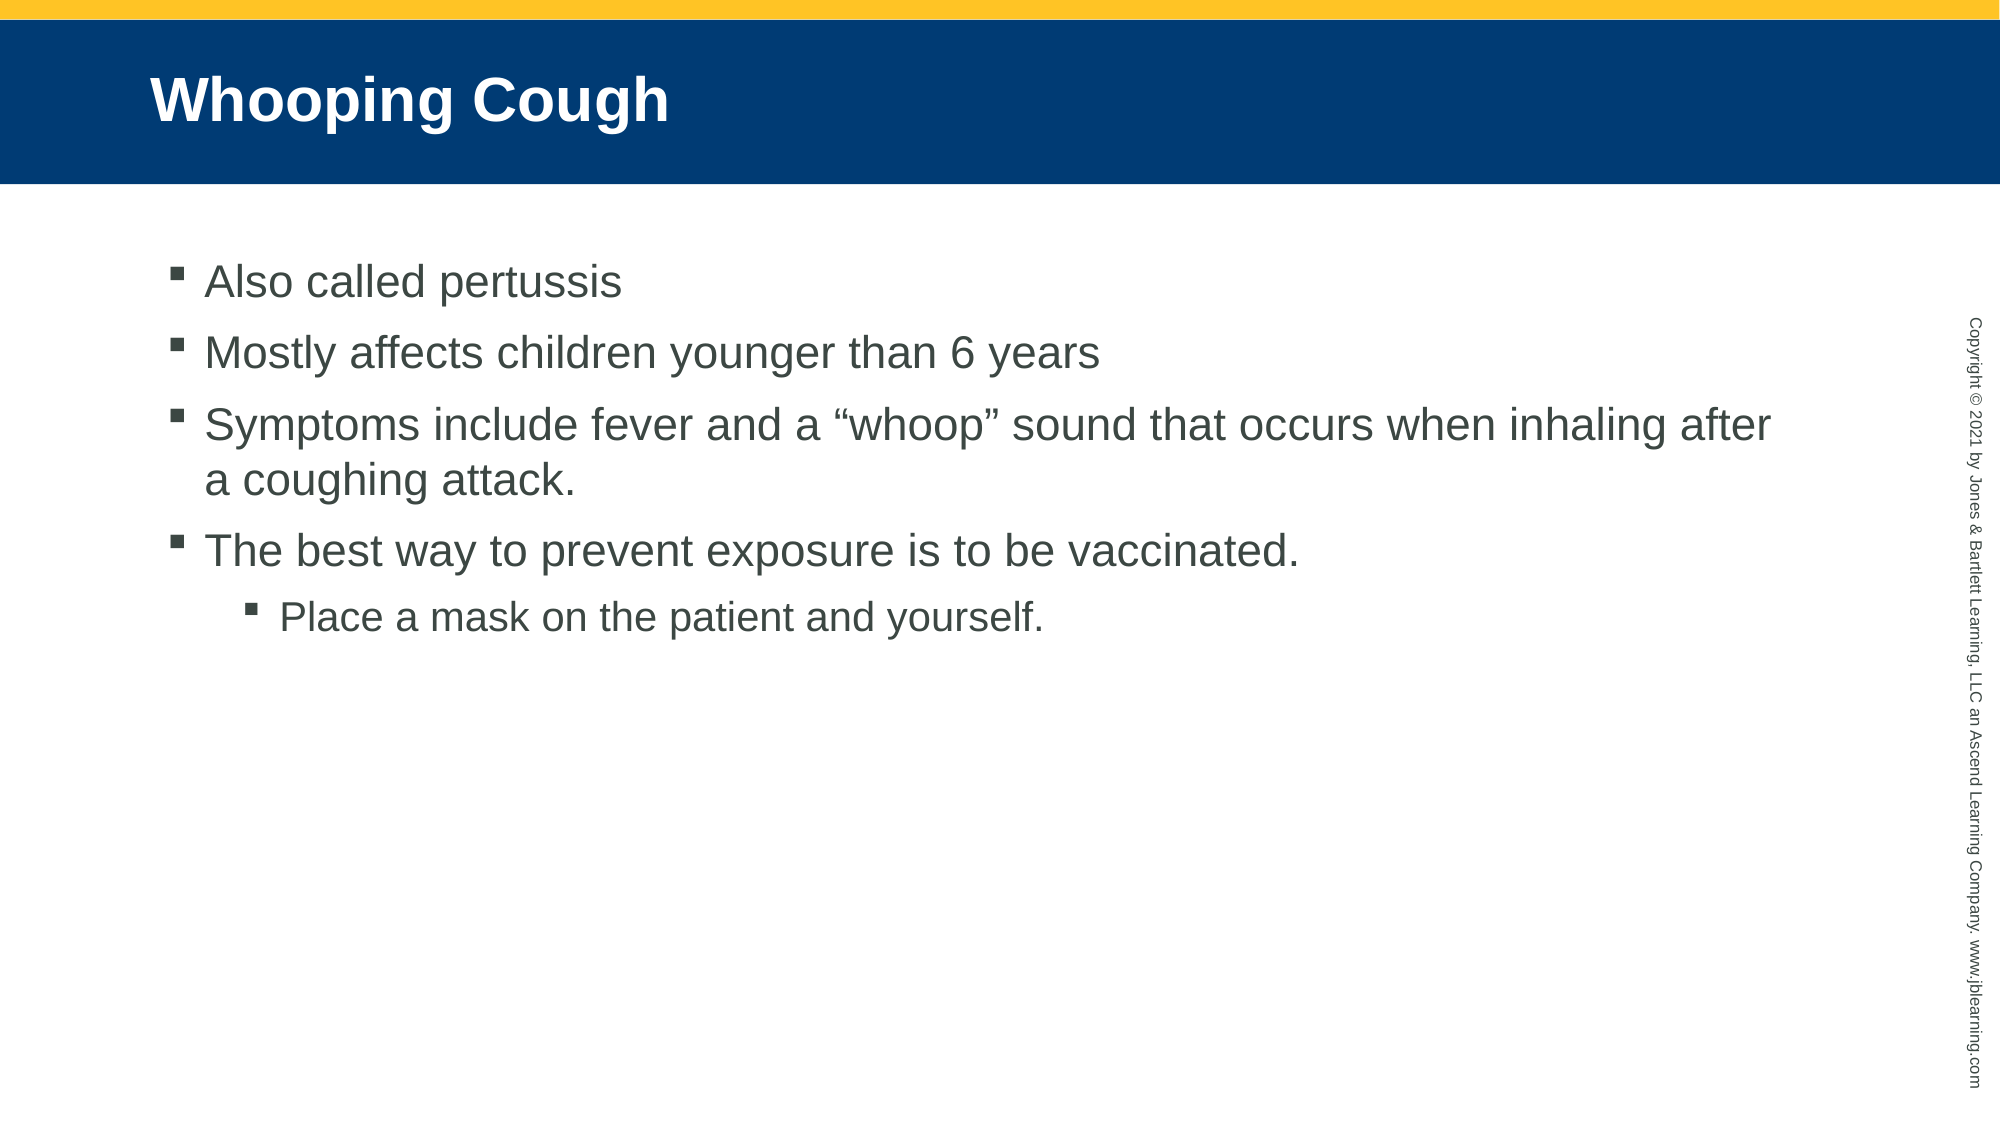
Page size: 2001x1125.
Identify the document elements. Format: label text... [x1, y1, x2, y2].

list Also called pertussis Mostly affects children younger than 6 years Symptoms include fever and a “whoop” sound that occurs when inhaling after a coughing attack. The best way to prevent exposure is to be vaccinated. Place a mask on the patient and yourself. [151, 244, 1840, 1016]
title Whooping Cough [0, 19, 2000, 185]
